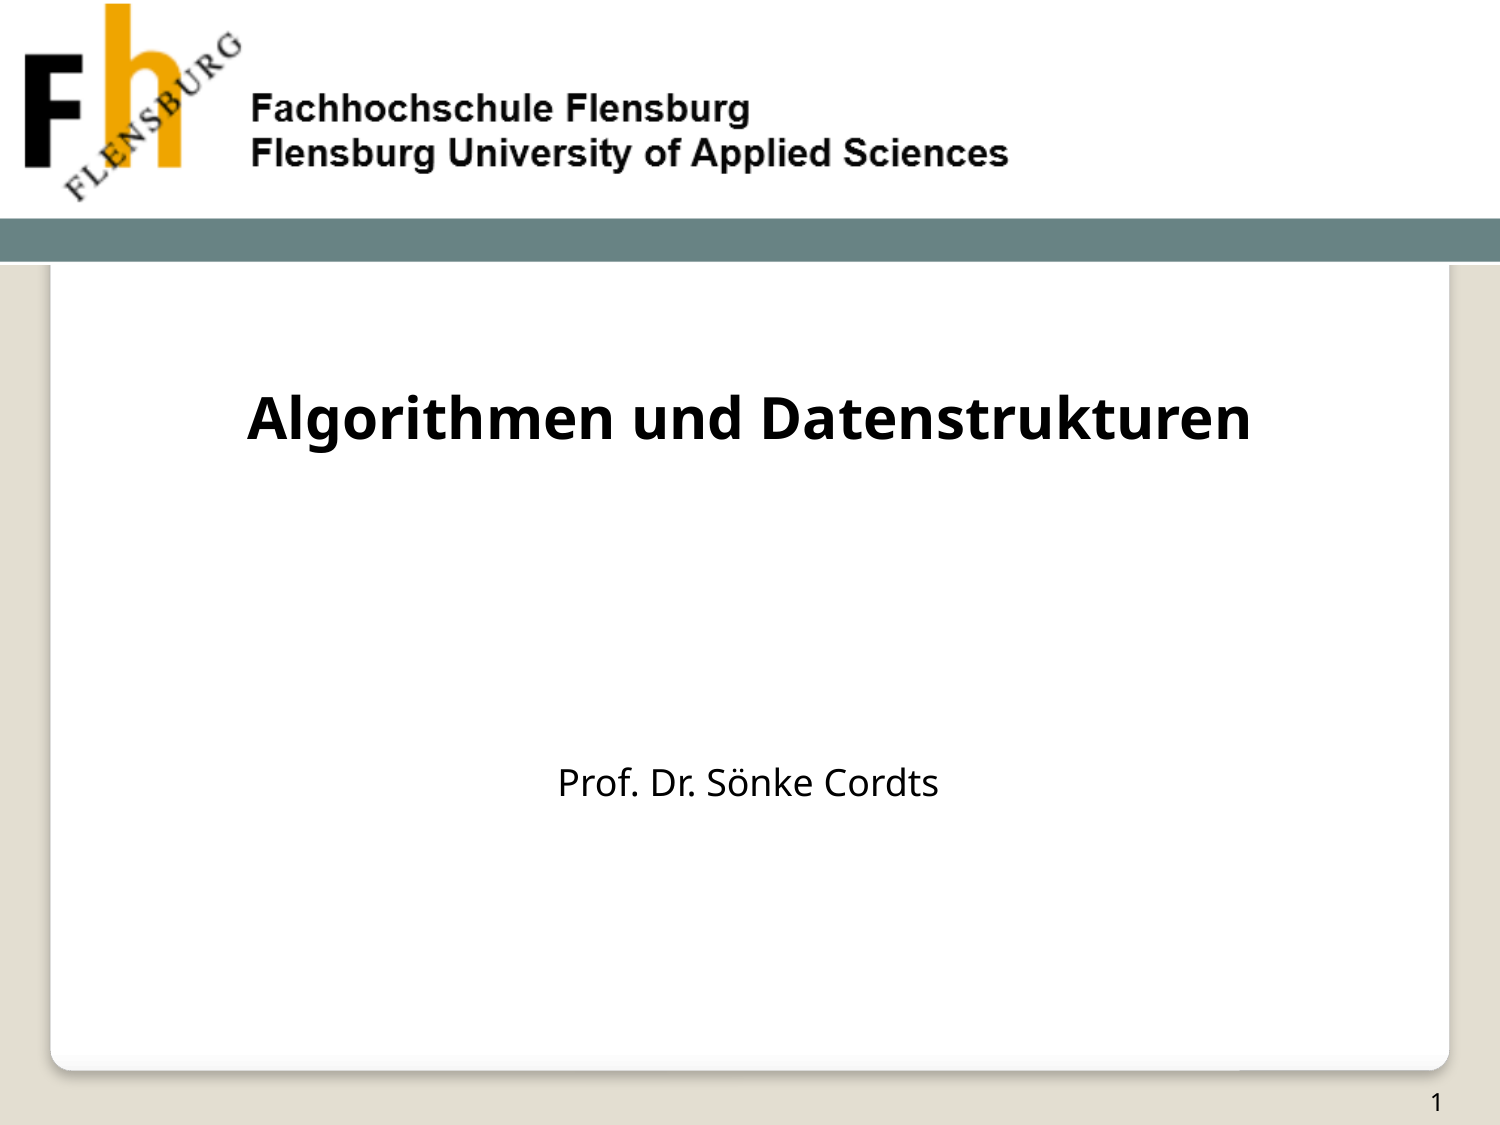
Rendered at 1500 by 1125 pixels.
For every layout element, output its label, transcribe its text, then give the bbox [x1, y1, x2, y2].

picture [0, 0, 1500, 266]
text_box Prof. Dr. Sönke Cordts [74, 751, 1423, 812]
text_box Algorithmen und Datenstrukturen [58, 373, 1442, 459]
